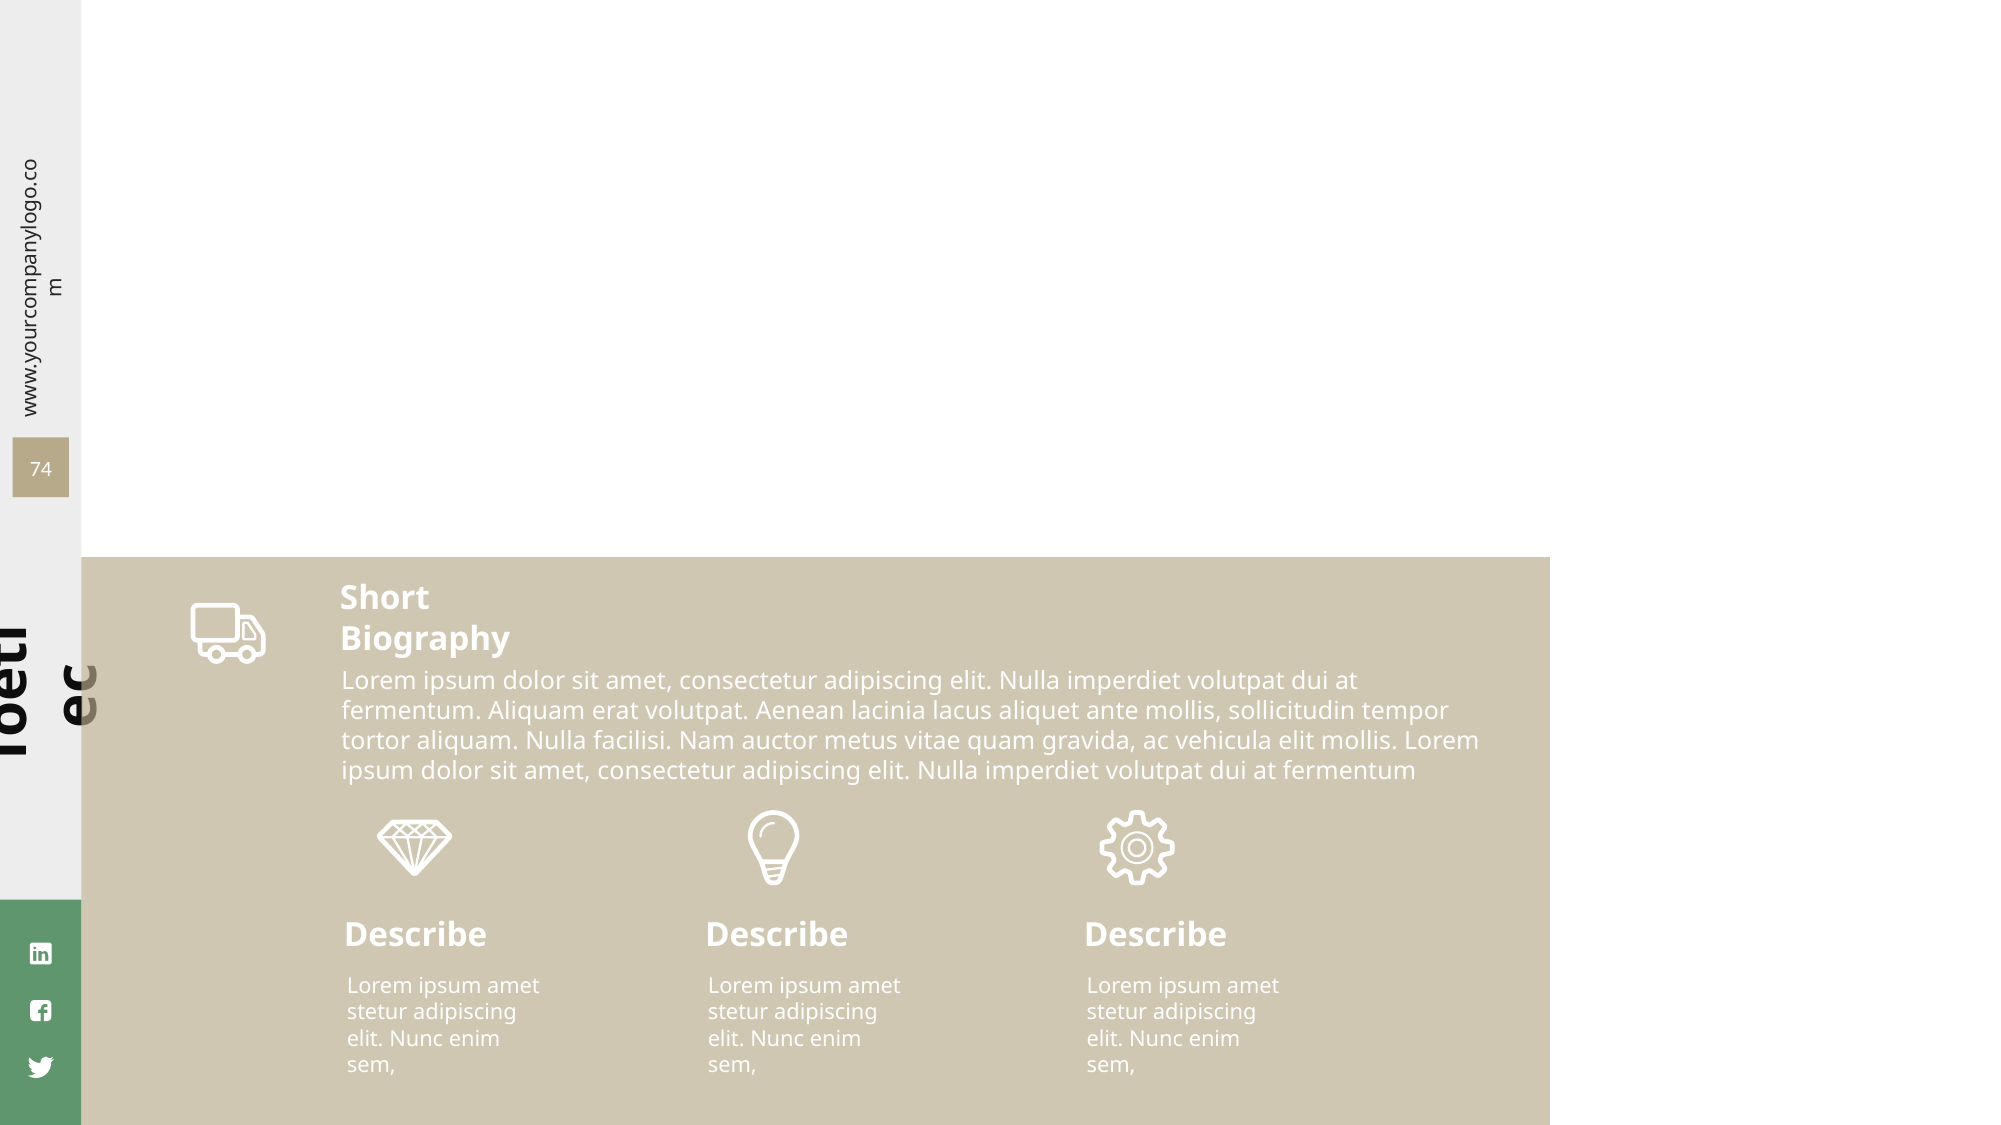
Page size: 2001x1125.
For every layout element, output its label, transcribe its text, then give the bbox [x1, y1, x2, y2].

slide_number 74 [12, 437, 69, 498]
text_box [190, 602, 266, 664]
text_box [747, 810, 800, 886]
picture [81, 0, 2000, 1125]
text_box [1099, 810, 1175, 886]
